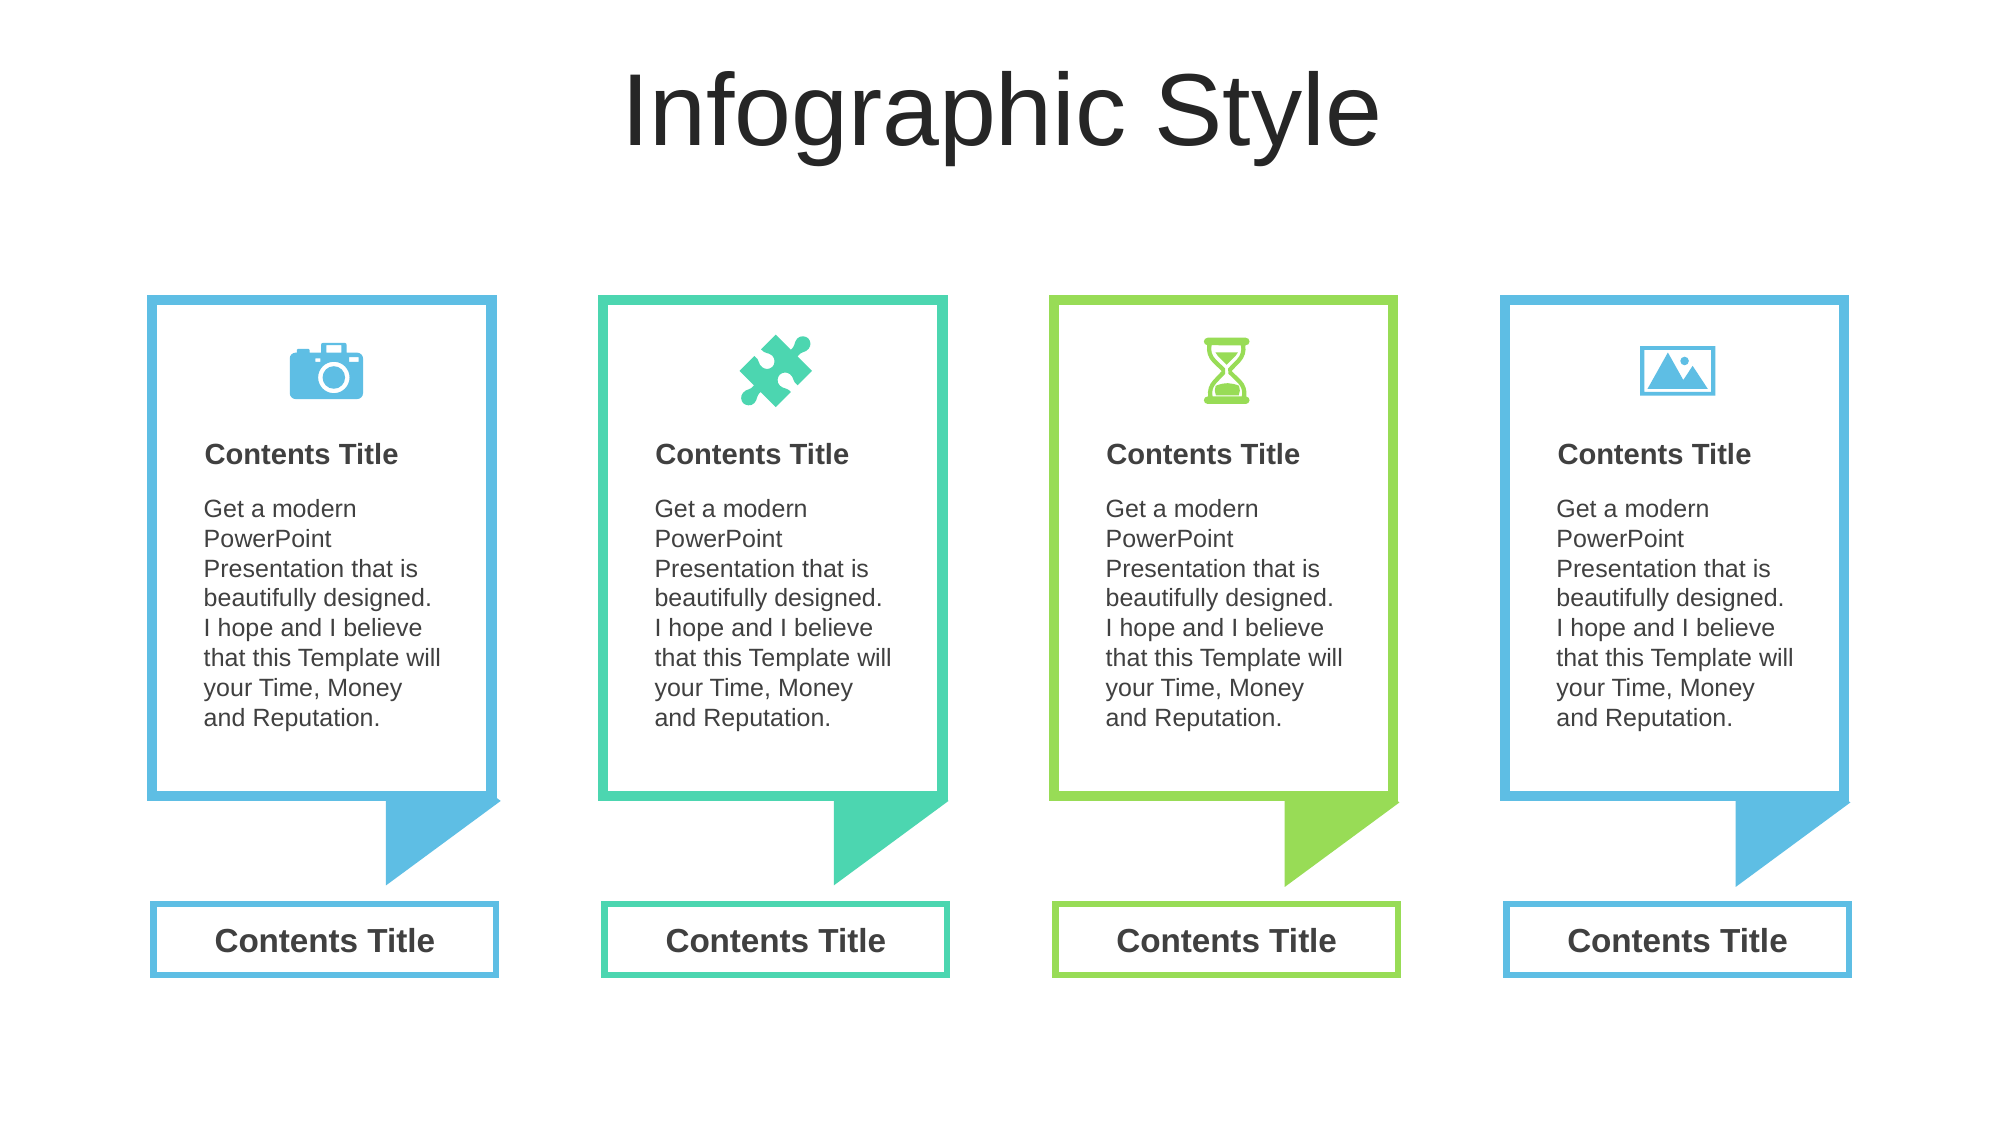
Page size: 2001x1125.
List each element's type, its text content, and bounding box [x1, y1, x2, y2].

text_box Contents Title [1079, 911, 1375, 967]
text_box Contents Title [628, 911, 924, 967]
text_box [1504, 300, 1851, 887]
text_box [604, 903, 948, 976]
list Infographic Style [53, 55, 1952, 175]
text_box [637, 427, 908, 743]
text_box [1539, 427, 1810, 743]
text_box [1505, 903, 1850, 976]
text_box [1088, 427, 1359, 743]
text_box Contents Title [1530, 911, 1826, 967]
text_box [603, 300, 949, 886]
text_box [152, 300, 501, 976]
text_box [1054, 300, 1400, 887]
text_box [1054, 903, 1399, 976]
